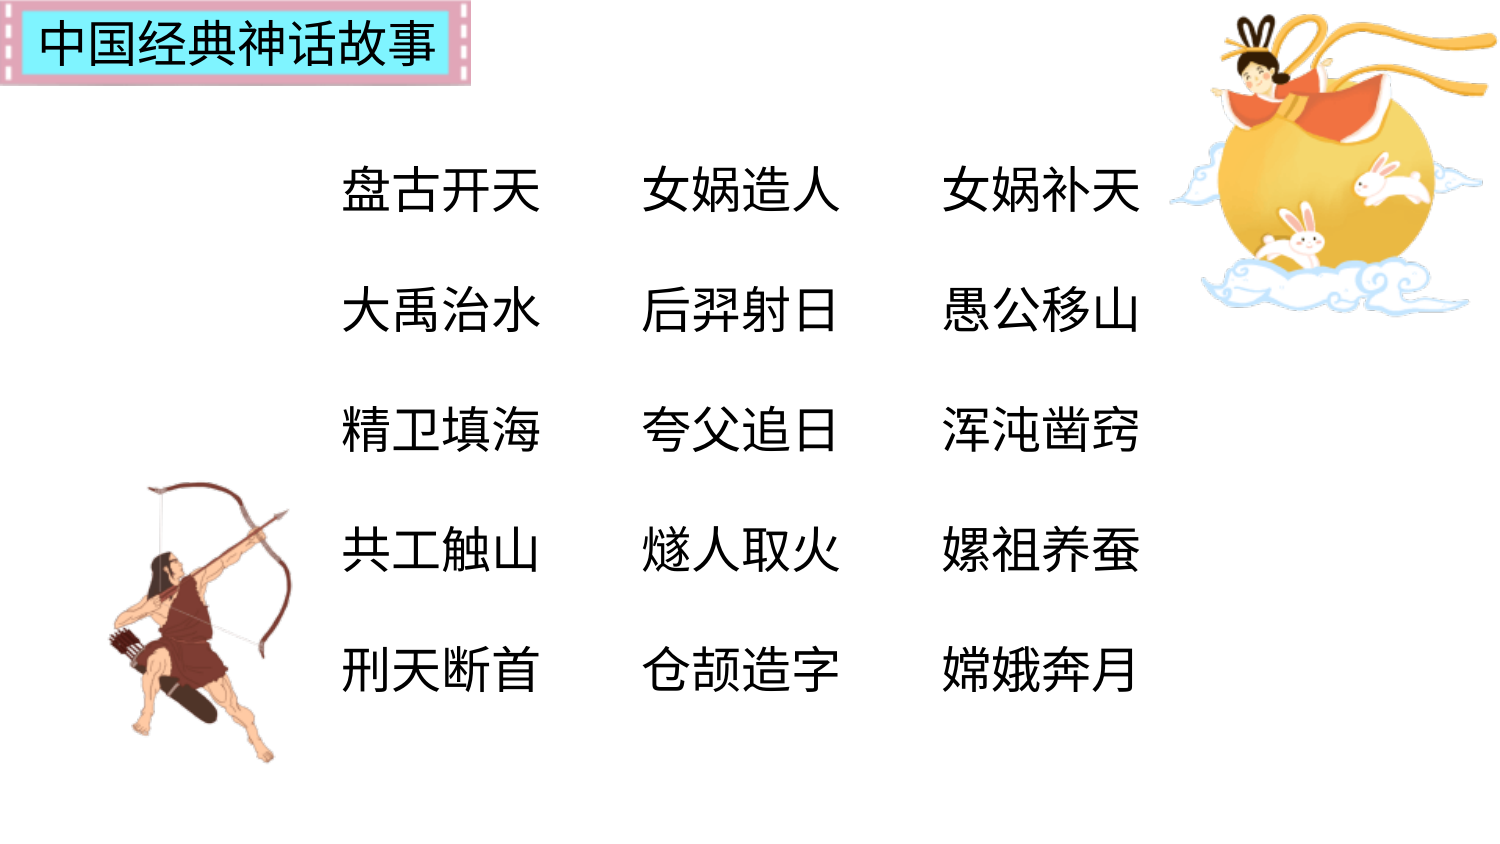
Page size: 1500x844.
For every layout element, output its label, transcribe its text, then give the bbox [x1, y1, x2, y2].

picture [0, 0, 471, 86]
picture [33, 456, 361, 784]
text_box 盘古开天 女娲造人 女娲补天 大禹治水 后羿射日 愚公移山 精卫填海 夸父追日 浑沌凿窍 共工触山 燧人取火 嫘祖养蚕 刑天断首 仓颉造字 嫦娥奔月 [330, 92, 1170, 824]
picture [1164, 0, 1500, 325]
